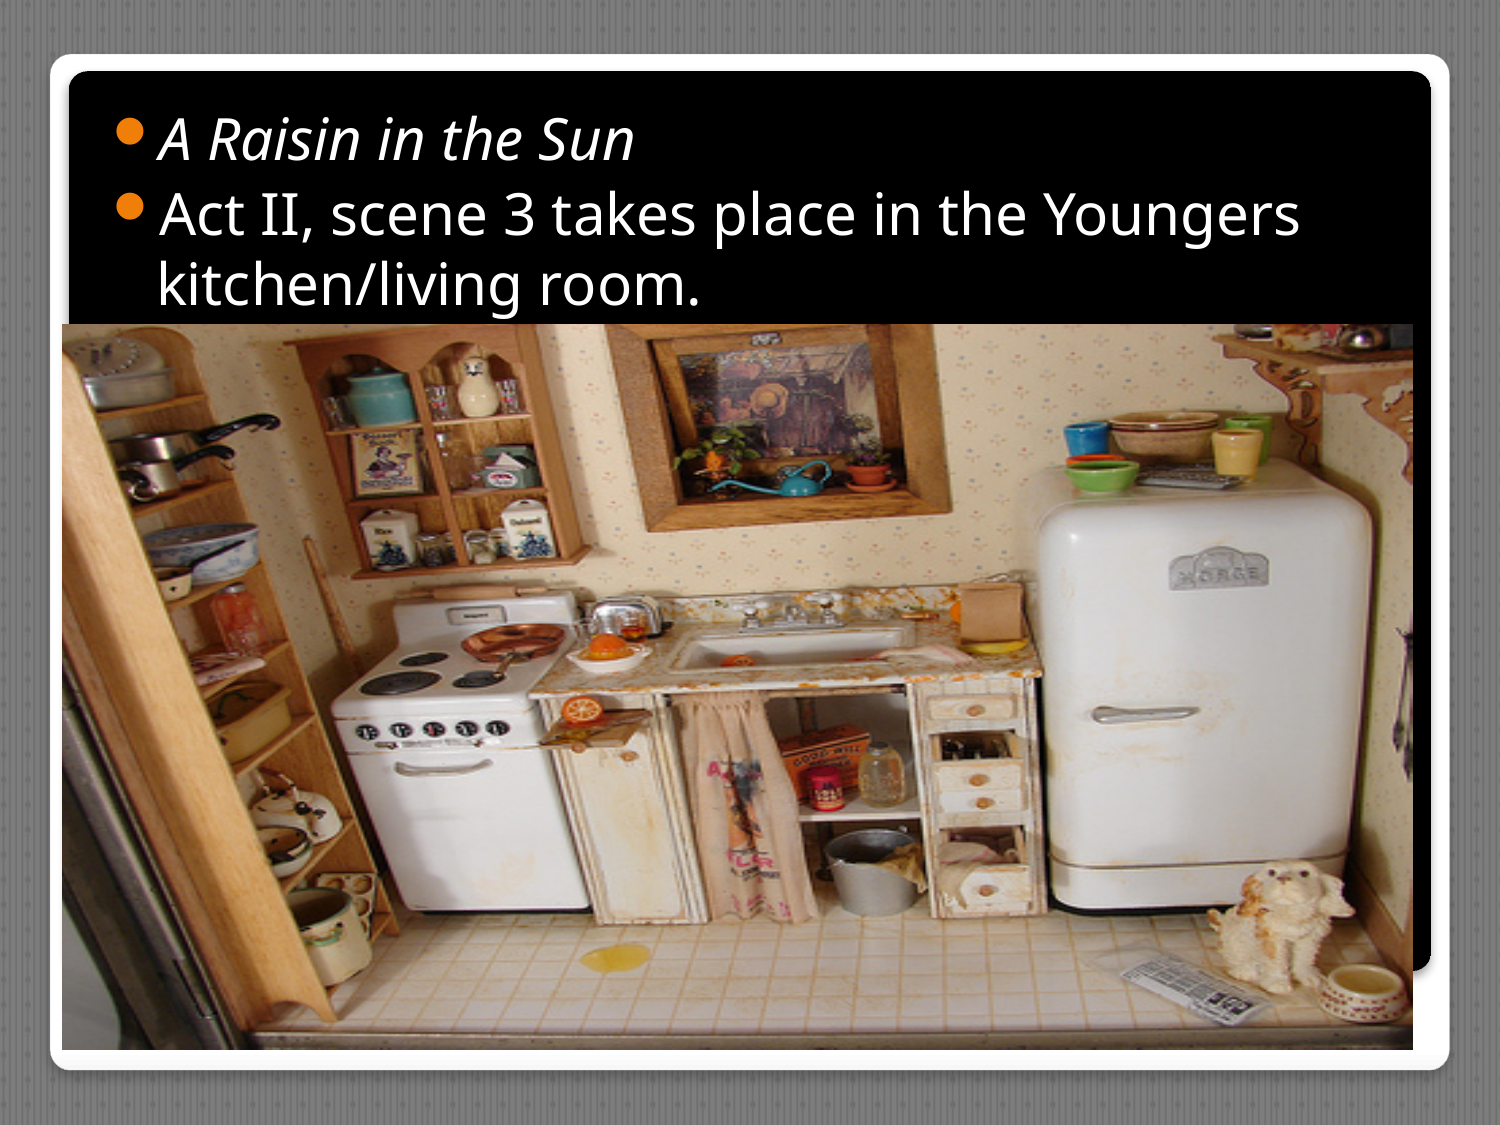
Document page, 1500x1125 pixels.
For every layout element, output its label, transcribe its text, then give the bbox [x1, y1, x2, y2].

picture [62, 324, 1413, 1051]
list A Raisin in the Sun Act II, scene 3 takes place in the Youngers kitchen/living room. [82, 86, 1425, 774]
